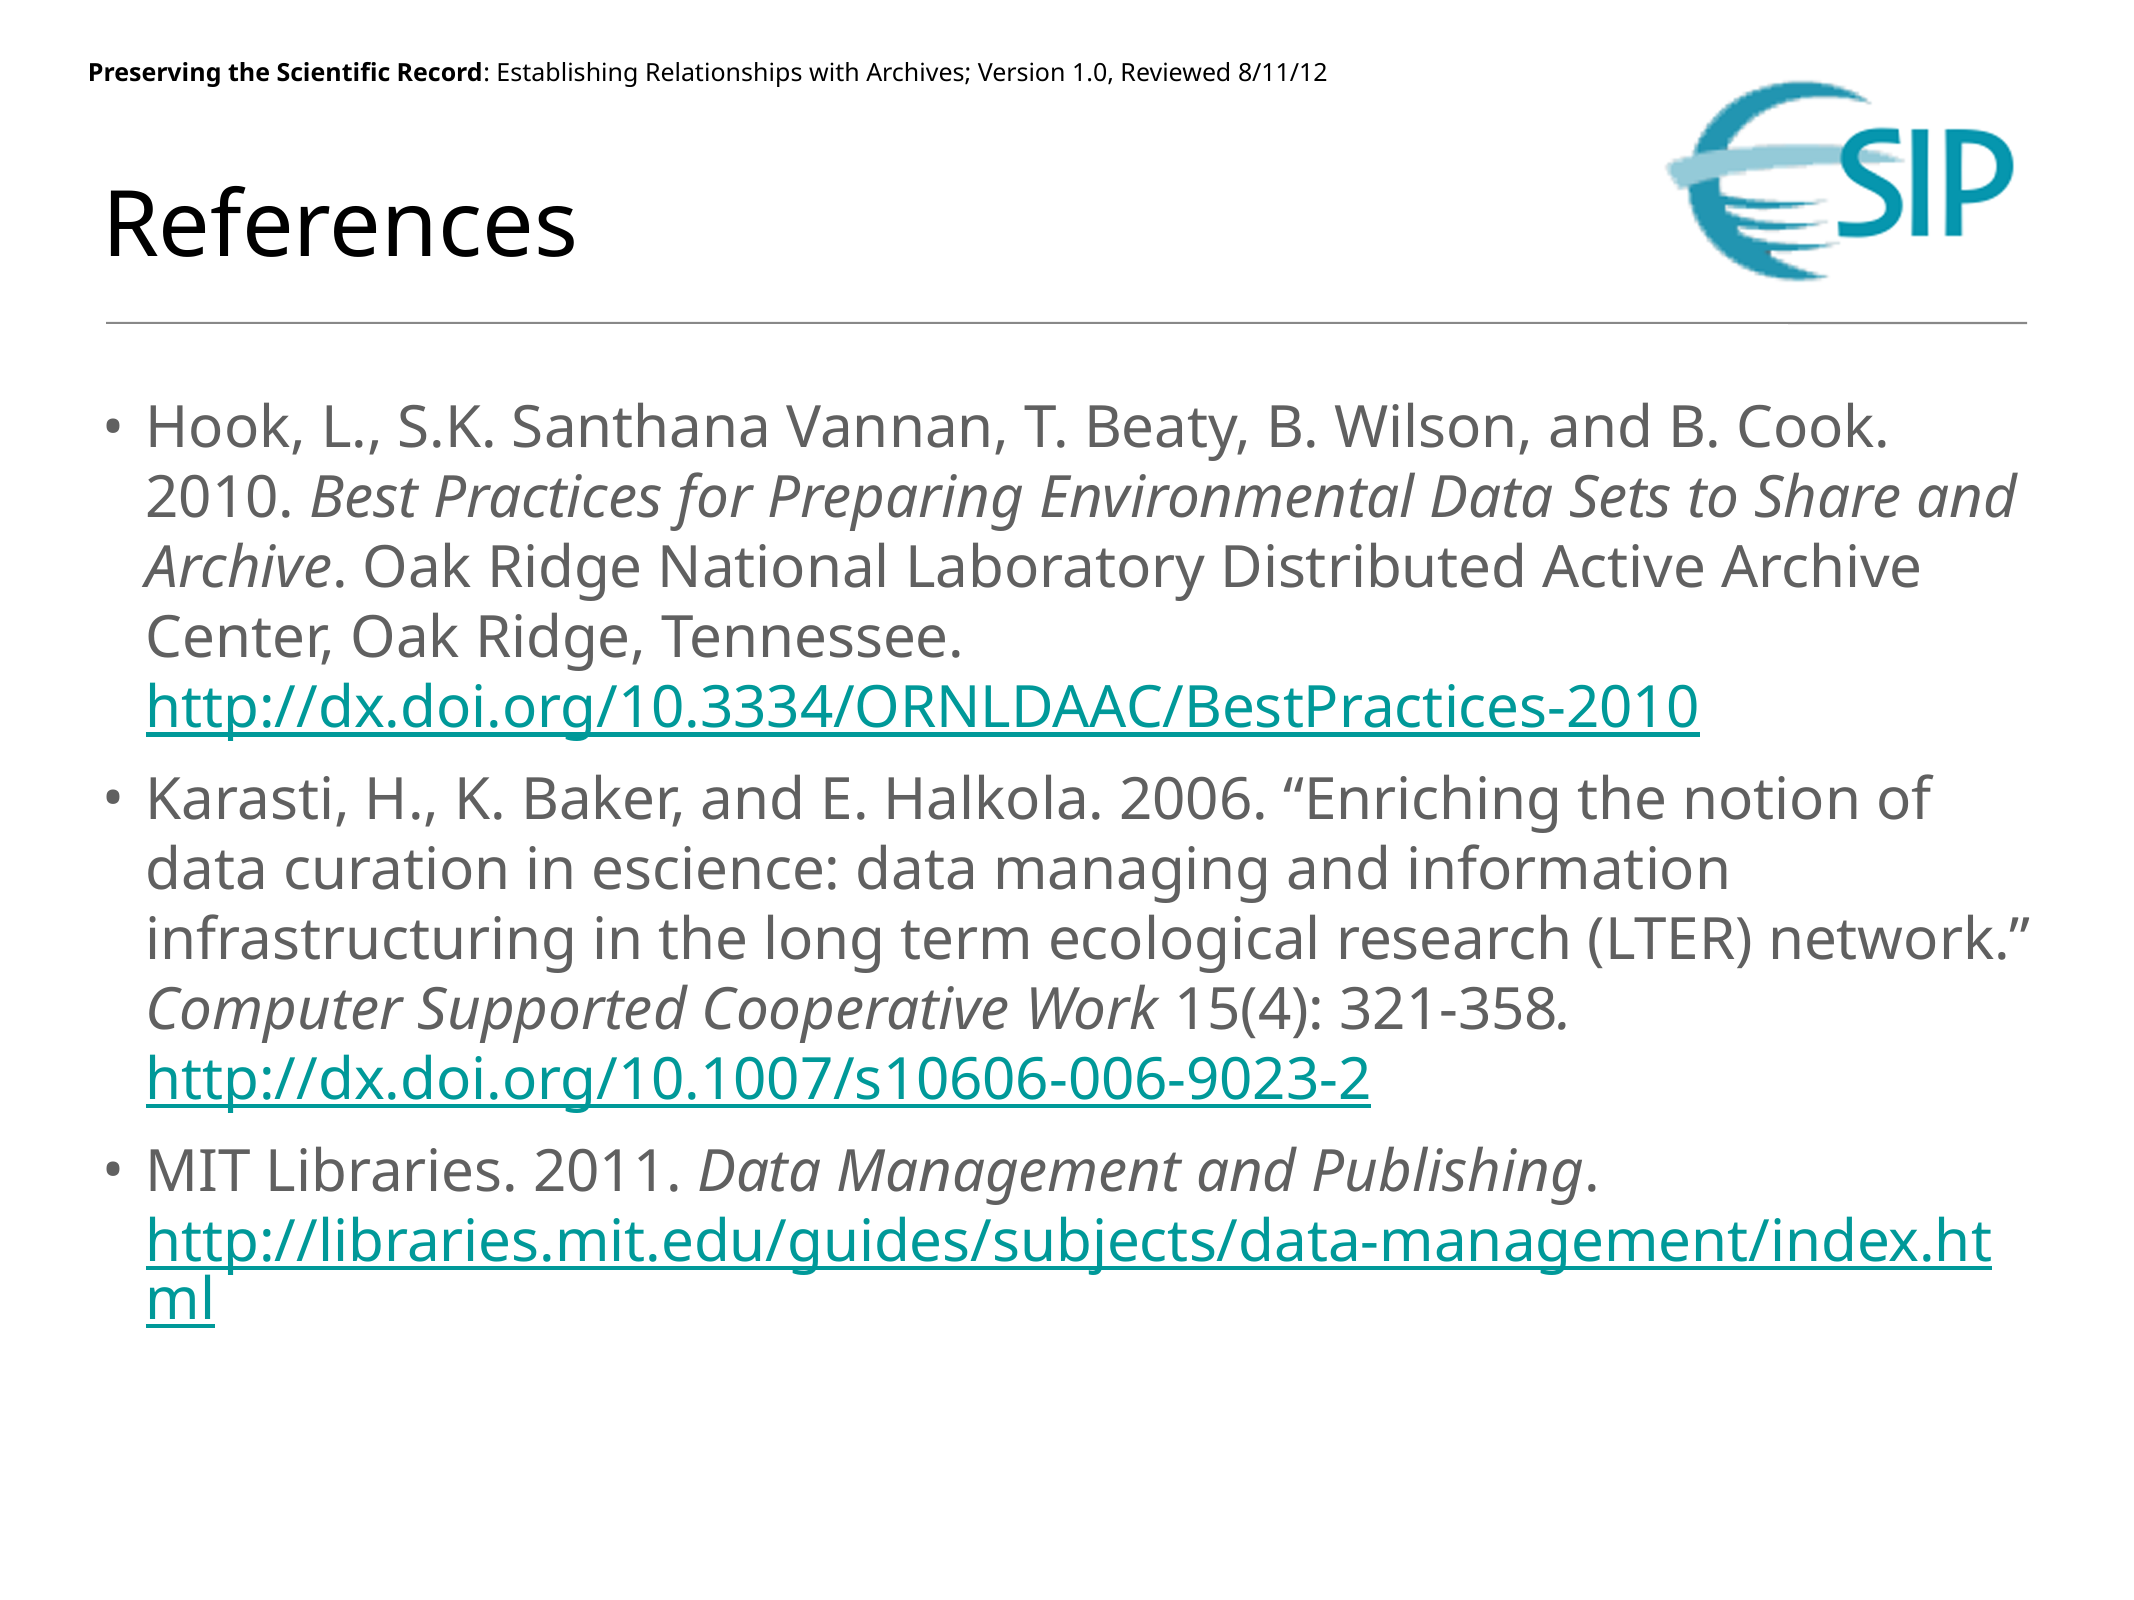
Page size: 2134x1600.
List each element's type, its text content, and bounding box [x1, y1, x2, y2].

title References [93, 53, 2040, 284]
list Hook, L., S.K. Santhana Vannan, T. Beaty, B. Wilson, and B. Cook. 2010. Best Practices for Preparing Environmental Data Sets to Share and Archive. Oak Ridge National Laboratory Distributed Active Archive Center, Oak Ridge, Tennessee. http://dx.doi.org/10.3334/ORNLDAAC/BestPractices-2010 Karasti, H., K. Baker, and E. Halkola. 2006. “Enriching the notion of data curation in escience: data managing and information infrastructuring in the long term ecological research (LTER) network.” Computer Supported Cooperative Work 15(4): 321-358. http://dx.doi.org/10.1007/s10606-006-9023-2 MIT Libraries. 2011. Data Management and Publishing. http://libraries.mit.edu/guides/subjects/data-management/index.html [93, 380, 2040, 1488]
